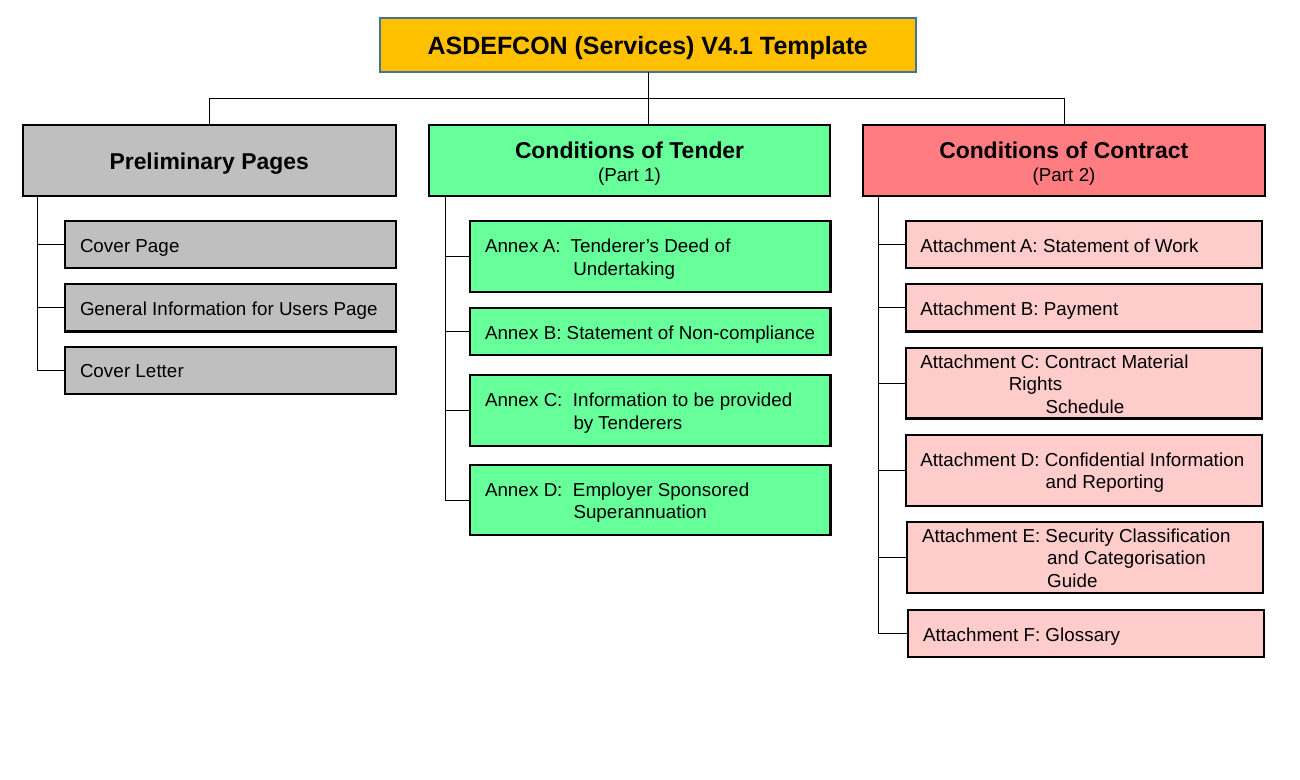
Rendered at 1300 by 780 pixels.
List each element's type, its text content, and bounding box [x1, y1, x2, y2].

text_box Conditions of Tender (Part 1) [456, 124, 829, 197]
text_box Attachment E: Security Classification and Categorisation Guide [909, 521, 1264, 594]
text_box Annex A: Tenderer’s Deed of Undertaking [471, 220, 829, 293]
text_box Attachment C: Contract Material Rights Schedule [909, 347, 1263, 420]
text_box Attachment A: Statement of Work [909, 220, 1263, 269]
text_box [878, 194, 909, 634]
text_box Cover Letter [64, 346, 397, 395]
text_box General Information for Users Page [66, 283, 397, 333]
text_box ASDEFCON (Services) V4.1 Template [883, 17, 917, 73]
text_box Annex D: Employer Sponsored Superannuation [469, 464, 832, 536]
text_box Preliminary Pages [22, 124, 397, 197]
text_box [37, 194, 66, 371]
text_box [829, 0, 883, 307]
text_box ASDEFCON (Services) V4.1 Template [456, 17, 829, 73]
text_box ASDEFCON (Services) V4.1 Template [379, 17, 402, 73]
text_box Conditions of Contract (Part 2) [883, 124, 1266, 197]
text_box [445, 195, 471, 501]
text_box Attachment B: Payment [909, 283, 1263, 333]
text_box Annex B: Statement of Non-compliance [471, 307, 832, 356]
text_box Annex C: Information to be provided by Tenderers [471, 374, 832, 447]
text_box Attachment D: Confidential Information and Reporting [909, 434, 1263, 507]
text_box Attachment F: Glossary [907, 609, 1265, 658]
text_box Cover Page [66, 220, 397, 269]
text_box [402, 0, 456, 318]
